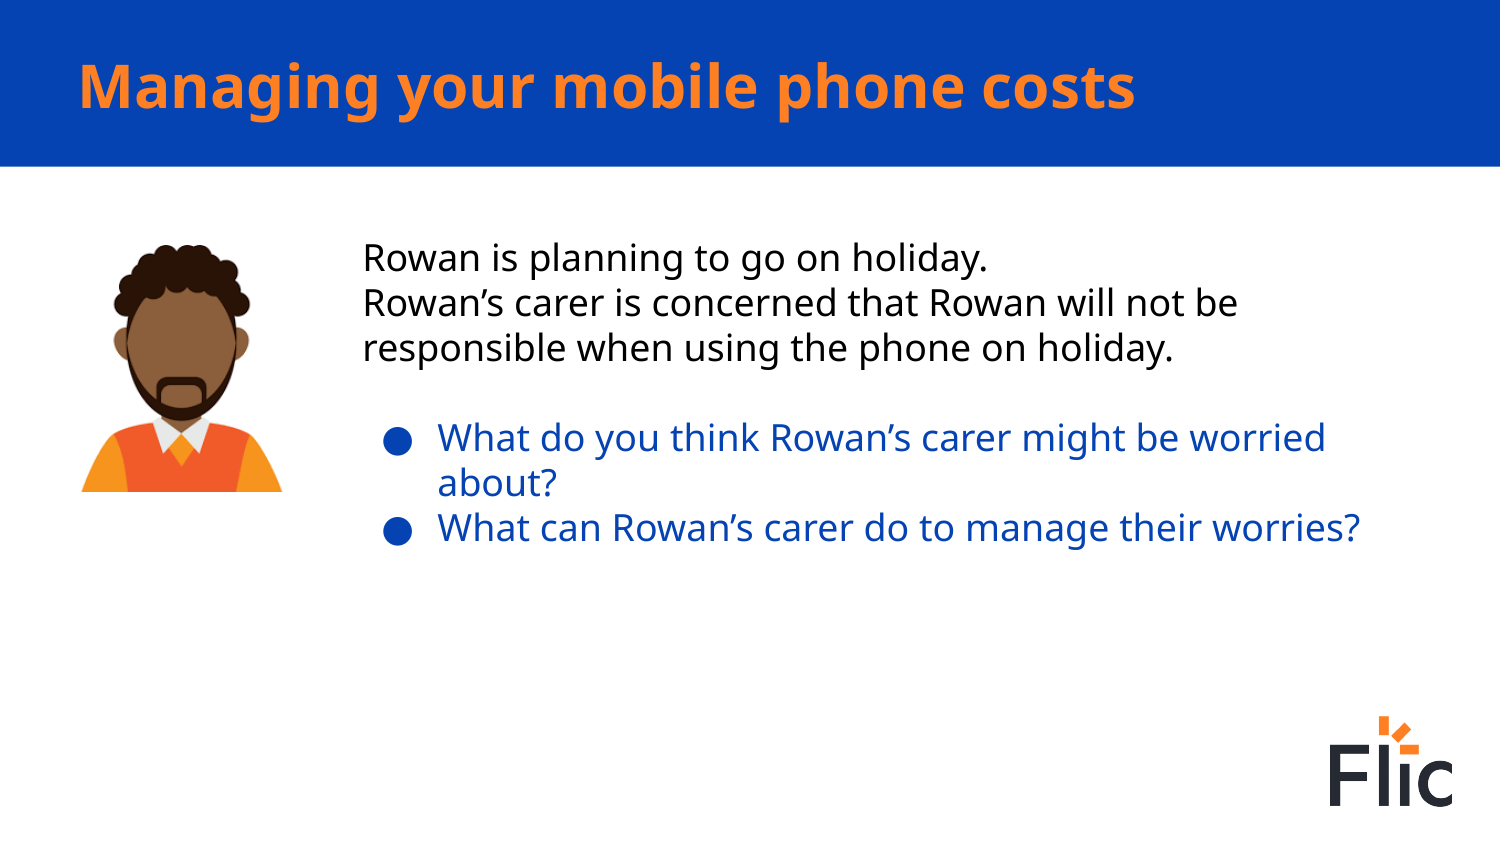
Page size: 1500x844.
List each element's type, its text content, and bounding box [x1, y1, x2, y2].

title Managing your mobile phone costs [62, 41, 1331, 127]
picture [76, 245, 287, 493]
text_box Rowan is planning to go on holiday. Rowan’s carer is concerned that Rowan will not be responsible when using the phone on holiday. What do you think Rowan’s carer might be worried about? What can Rowan’s carer do to manage their worries? [347, 219, 1431, 565]
picture [1330, 716, 1452, 807]
